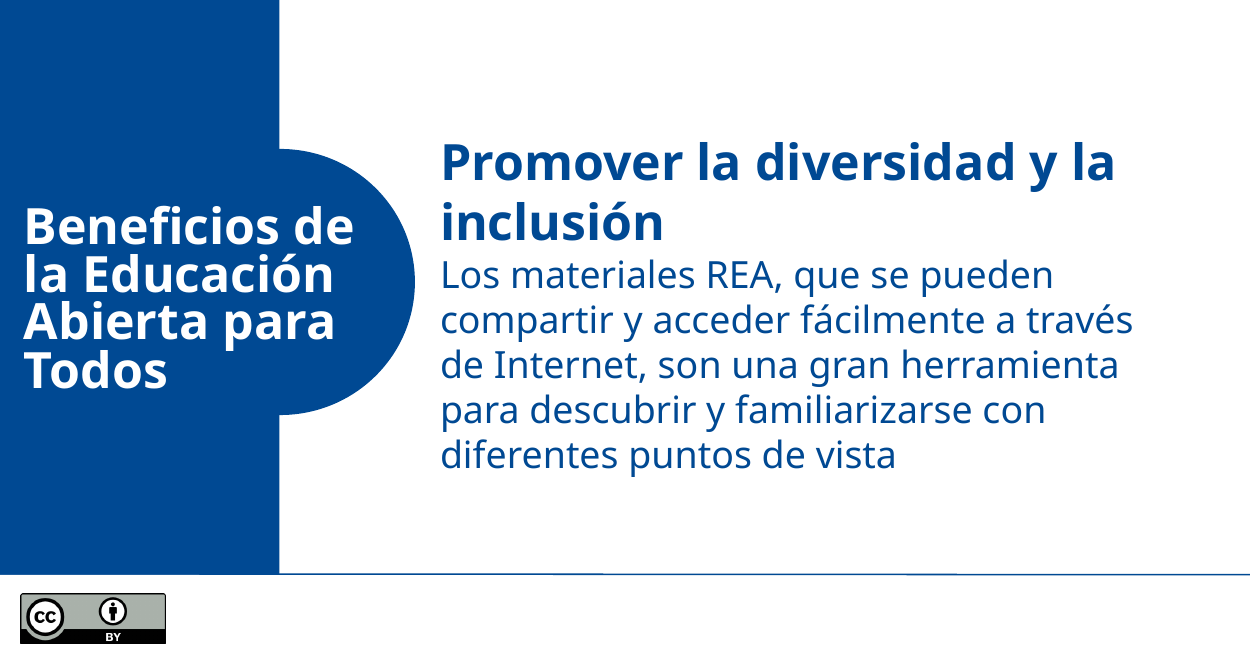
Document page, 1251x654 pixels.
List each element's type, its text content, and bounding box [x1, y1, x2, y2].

text_box Promover la diversidad y la inclusión Los materiales REA, que se pueden compartir y acceder fácilmente a través de Internet, son una gran herramienta para descubrir y familiarizarse con diferentes puntos de vista [424, 115, 1175, 491]
picture [20, 592, 166, 645]
text_box [0, 0, 280, 573]
text_box [183, 148, 378, 190]
text_box Beneficios de la Educación Abierta para Todos [8, 190, 379, 413]
text_box [379, 191, 415, 373]
text_box [0, 582, 1250, 654]
